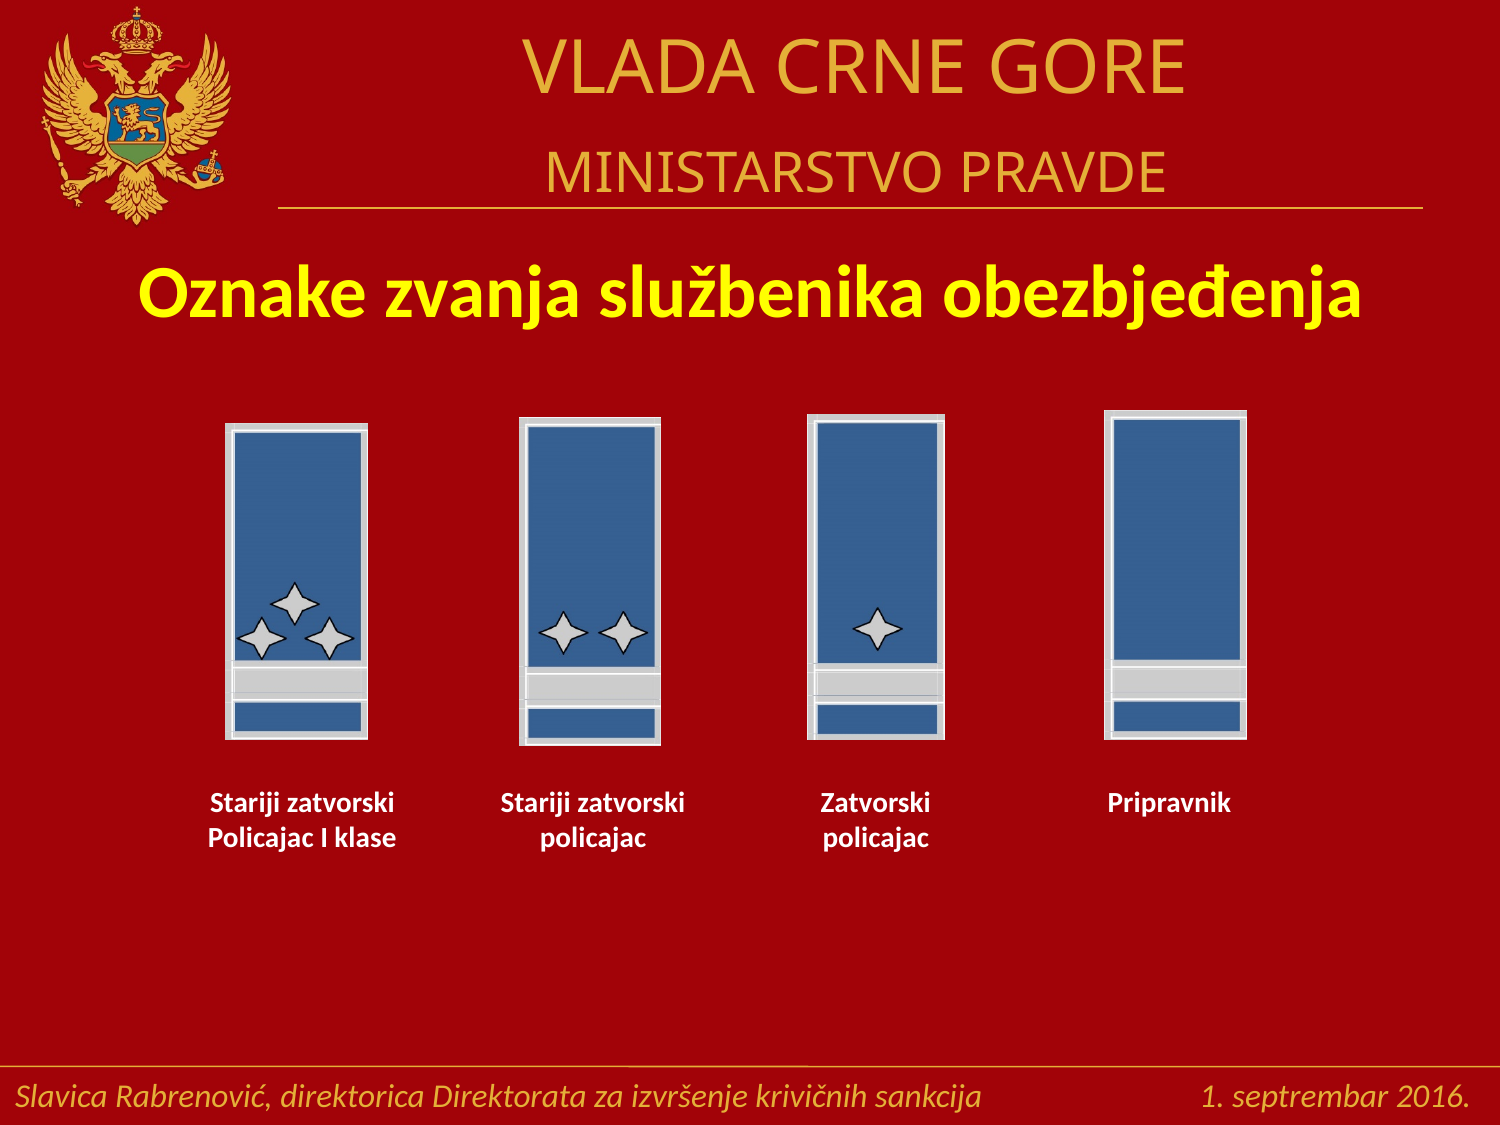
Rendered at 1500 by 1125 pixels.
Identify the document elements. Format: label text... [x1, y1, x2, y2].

picture [1104, 410, 1248, 740]
picture [519, 416, 661, 746]
picture [807, 413, 945, 740]
text_box Stariji zatvorski policajac [435, 775, 751, 861]
text_box Stariji zatvorski Policajac I klase [144, 775, 435, 861]
picture [225, 422, 368, 740]
picture [34, 4, 237, 230]
text_box Slavica Rabrenović, direktorica Direktorata za izvršenje krivičnih sankcija 1. septrembar 2016. [0, 1072, 1500, 1125]
text_box Zatvorski policajac [805, 775, 947, 861]
text_box Oznake zvanja službenika obezbjeđenja [123, 235, 1500, 431]
text_box Pripravnik [1092, 775, 1246, 826]
title VLADA CRNE GORE Ministarstvo pravde [257, 0, 1454, 247]
